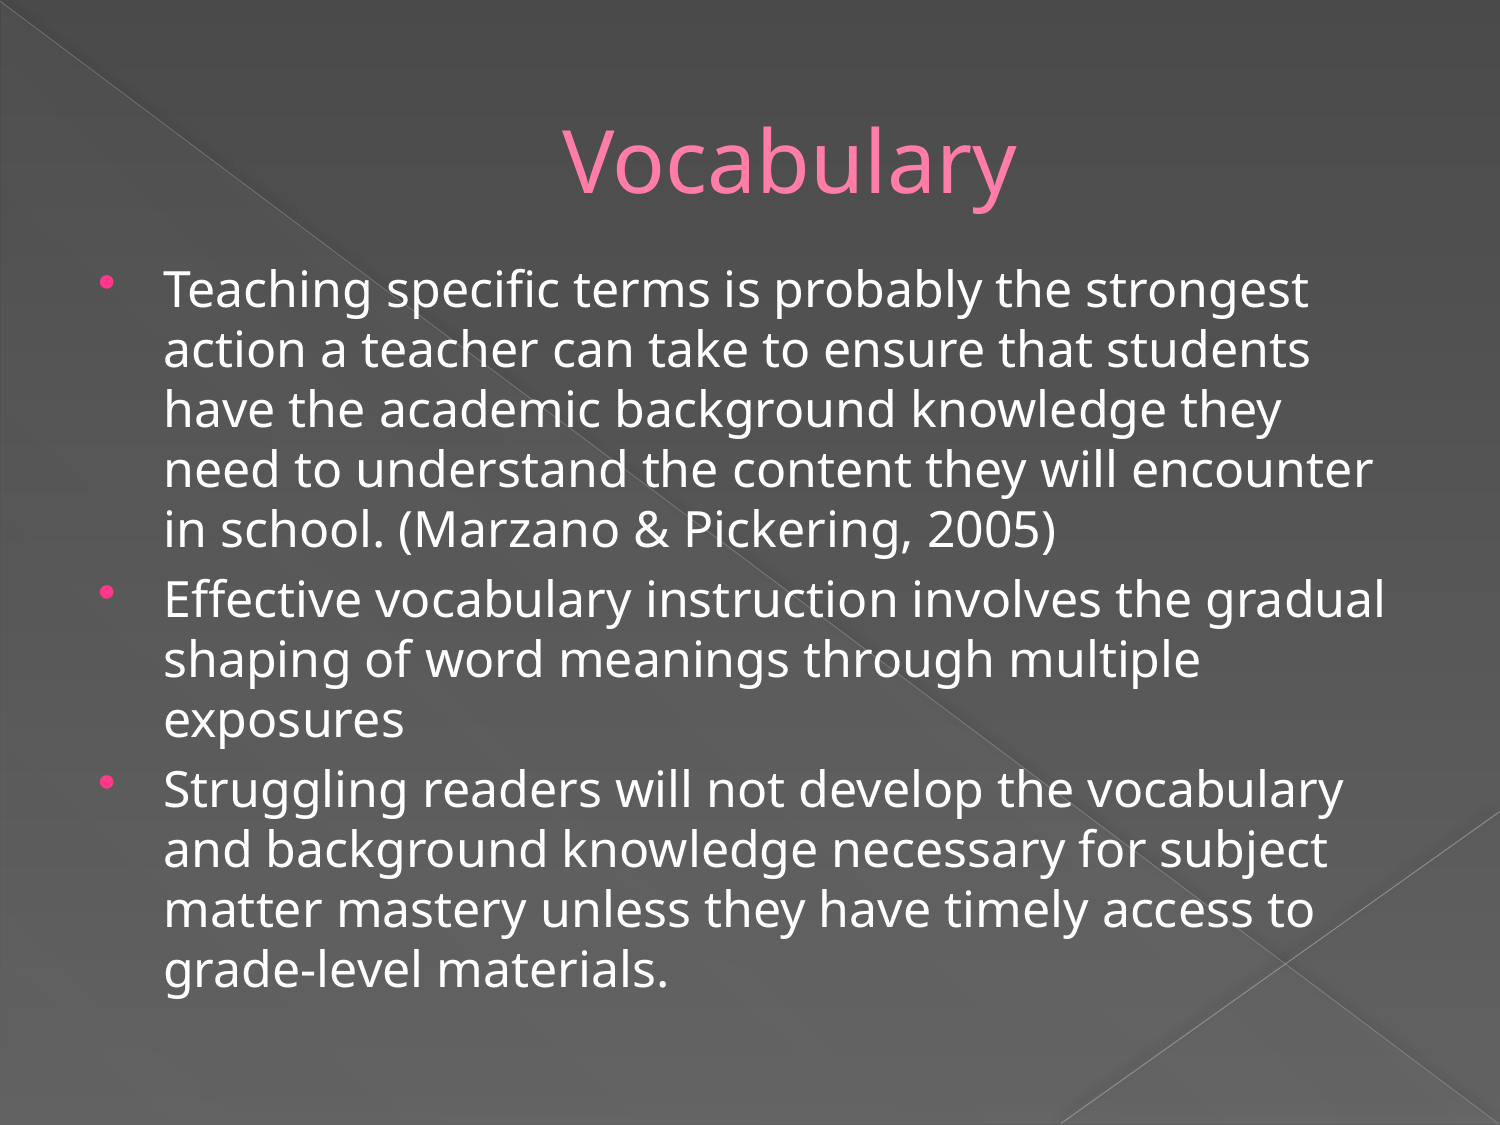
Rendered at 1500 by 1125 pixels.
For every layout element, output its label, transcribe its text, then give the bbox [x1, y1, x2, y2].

list Teaching specific terms is probably the strongest action a teacher can take to ensure that students have the academic background knowledge they need to understand the content they will encounter in school. (Marzano & Pickering, 2005) Effective vocabulary instruction involves the gradual shaping of word meanings through multiple exposures Struggling readers will not develop the vocabulary and background knowledge necessary for subject matter mastery unless they have timely access to grade-level materials. [75, 249, 1425, 1063]
title Vocabulary [75, 43, 1425, 249]
